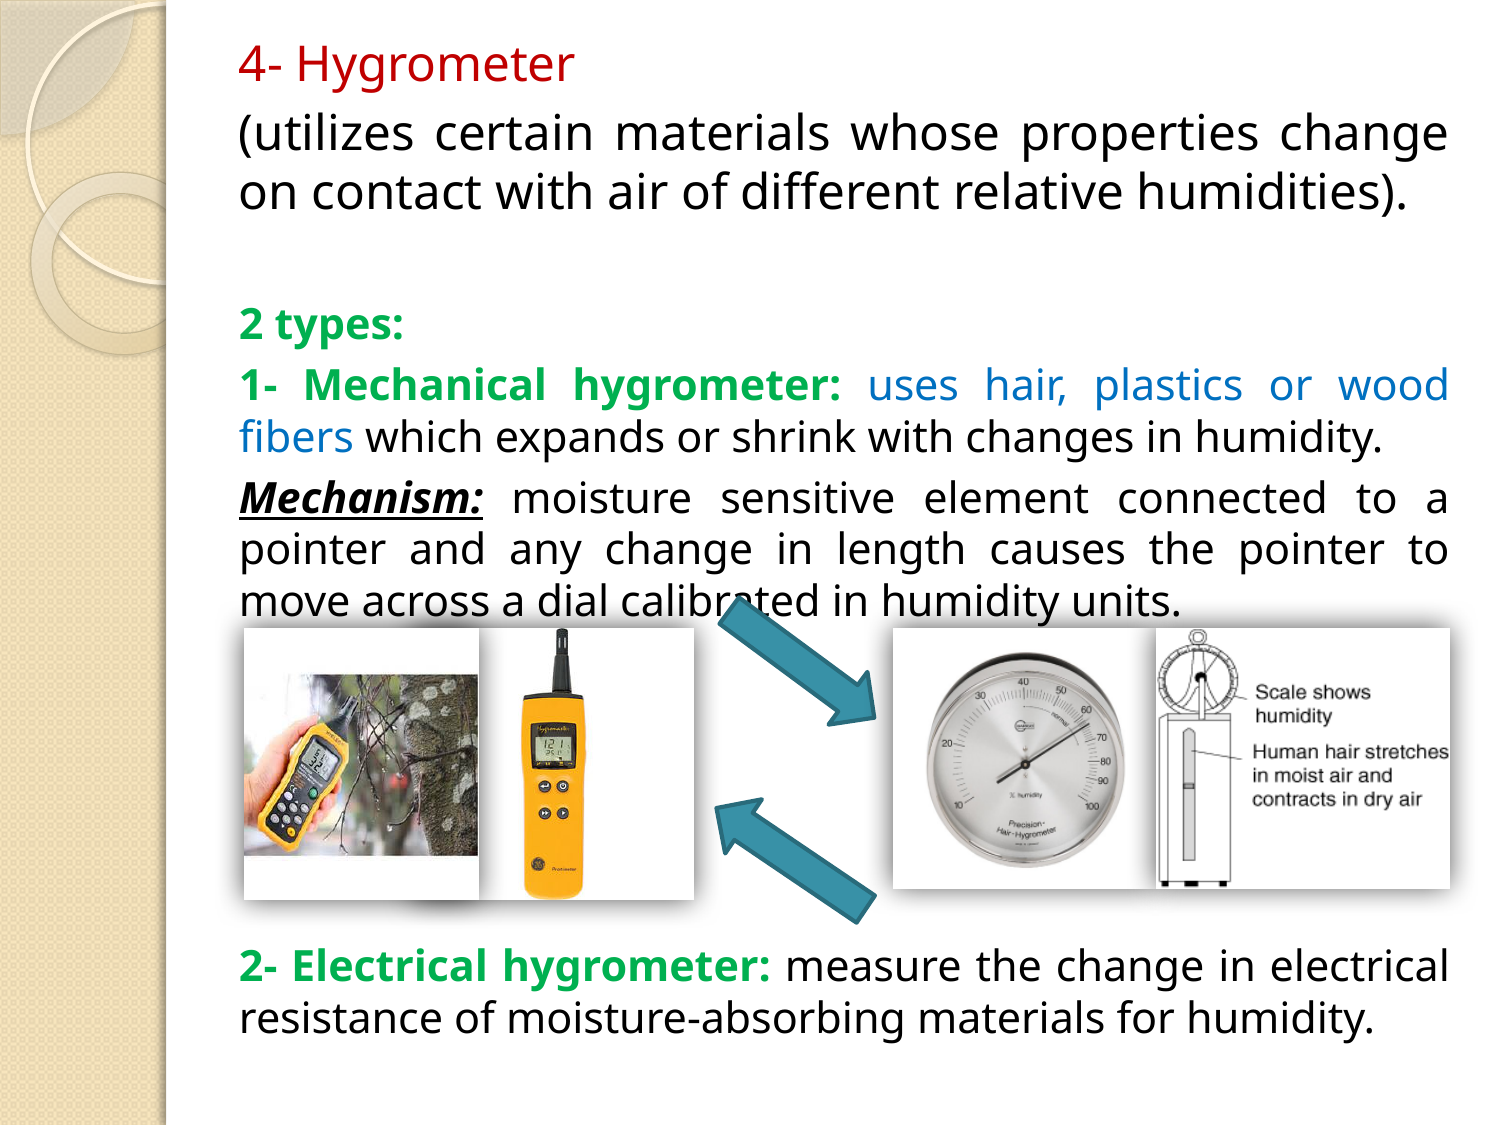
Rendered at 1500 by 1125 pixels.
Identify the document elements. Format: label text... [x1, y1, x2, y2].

text_box [714, 797, 877, 925]
text_box [717, 595, 870, 727]
list 4- Hygrometer (utilizes certain materials whose properties change on contact with air of different relative humidities). 2 types: 1- Mechanical hygrometer: uses hair, plastics or wood fibers which expands or shrink with changes in humidity. Mechanism: moisture sensitive element connected to a pointer and any change in length causes the pointer to move across a dial calibrated in humidity units. 2- Electrical hygrometer: measure the change in electrical resistance of moisture-absorbing materials for humidity. [212, 24, 1466, 1095]
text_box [893, 628, 1451, 889]
picture [244, 628, 694, 901]
